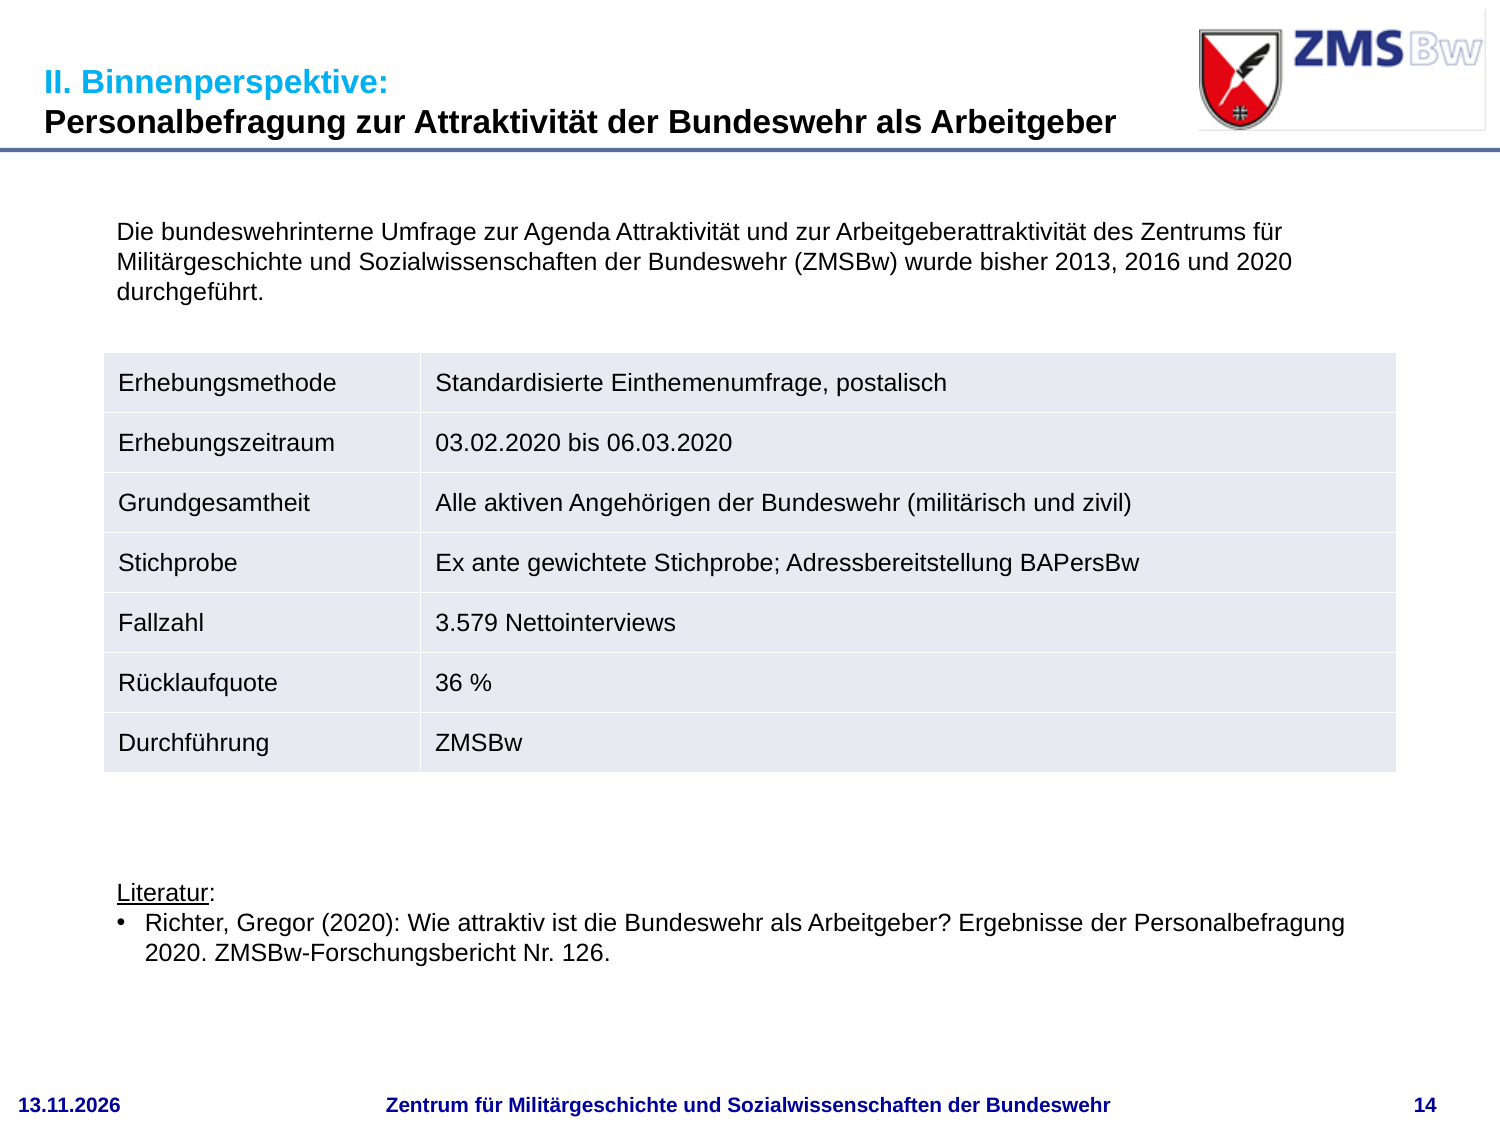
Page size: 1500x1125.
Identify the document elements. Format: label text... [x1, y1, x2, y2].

table_cell Erhebungszeitraum [104, 413, 420, 472]
table_cell Ex ante gewichtete Stichprobe; Adressbereitstellung BAPersBw [421, 533, 1396, 592]
table_cell 03.02.2020 bis 06.03.2020 [421, 413, 1396, 472]
text_box Die bundeswehrinterne Umfrage zur Agenda Attraktivität und zur Arbeitgeberattraktivität des Zentrums für Militärgeschichte und Sozialwissenschaften der Bundeswehr (ZMSBw) wurde bisher 2013, 2016 und 2020 durchgeführt. [101, 208, 1419, 313]
table_cell Stichprobe [104, 533, 420, 592]
table_cell Fallzahl [104, 593, 420, 652]
table_cell Grundgesamtheit [104, 473, 420, 532]
table_header Erhebungsmethode [104, 353, 420, 412]
picture [1199, 9, 1487, 132]
table_cell 3.579 Nettointerviews [421, 593, 1396, 652]
text_box Literatur: Richter, Gregor (2020): Wie attraktiv ist die Bundeswehr als Arbeitgeber? Ergebnisse der Personalbefragung 2020. ZMSBw-Forschungsbericht Nr. 126. [101, 869, 1419, 1005]
text_box II. Binnenperspektive: Personalbefragung zur Attraktivität der Bundeswehr als Arbeitgeber [29, 52, 1152, 148]
table_cell Rücklaufquote [104, 653, 420, 712]
table_cell Durchführung [104, 713, 420, 772]
table_cell Alle aktiven Angehörigen der Bundeswehr (militärisch und zivil) [421, 473, 1396, 532]
table_header Standardisierte Einthemenumfrage, postalisch [421, 353, 1396, 412]
table_cell 36 % [421, 653, 1396, 712]
table_cell ZMSBw [421, 713, 1396, 772]
